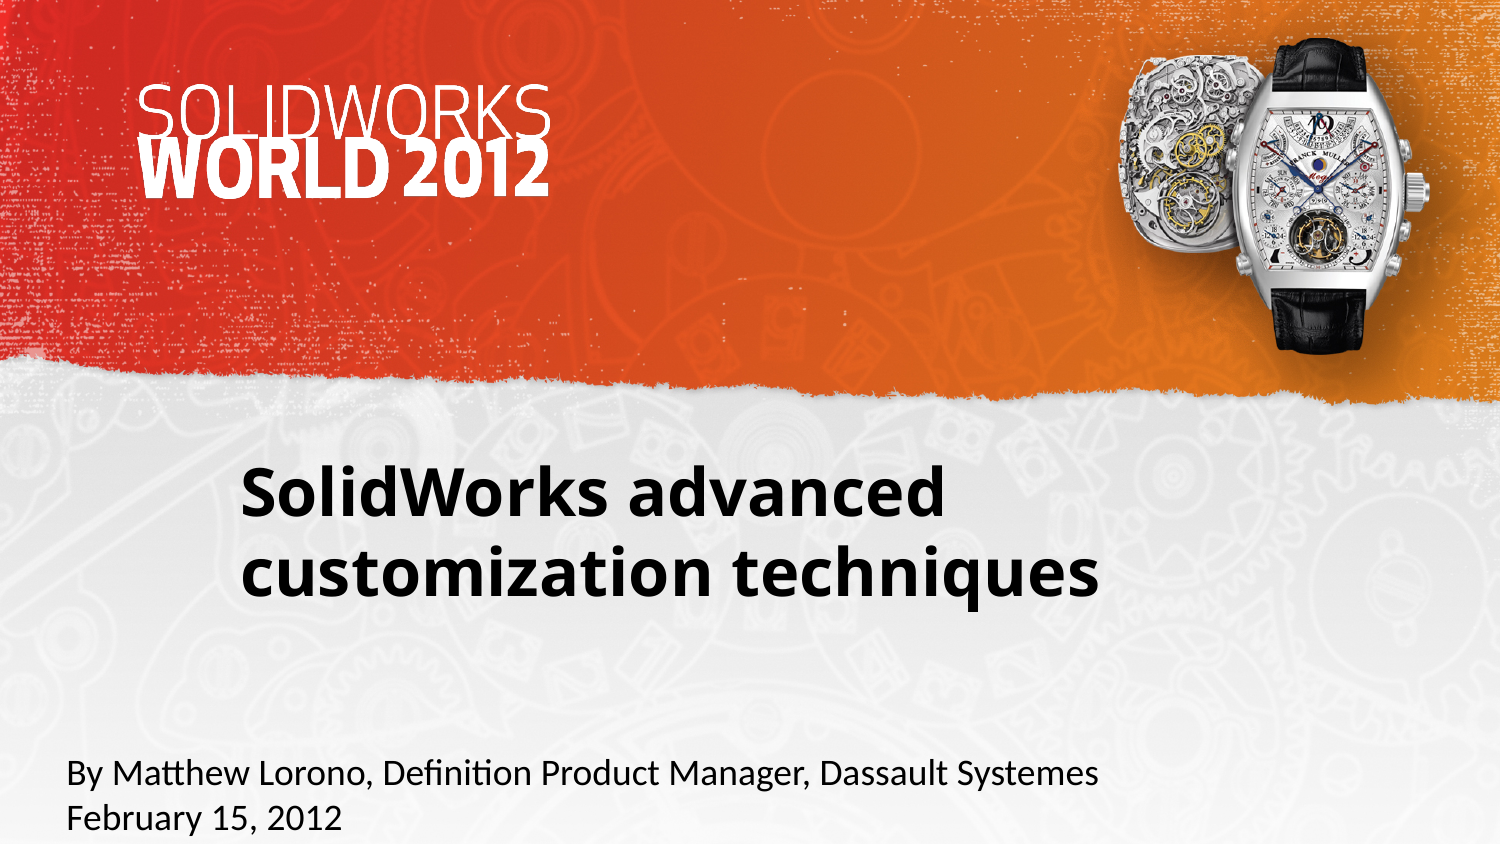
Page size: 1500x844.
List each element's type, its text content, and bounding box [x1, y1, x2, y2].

picture [0, 0, 1500, 844]
text_box By Matthew Lorono, Definition Product Manager, Dassault Systemes February 15, 2012 [51, 740, 1116, 844]
title SolidWorks advanced customization techniques [225, 384, 1275, 675]
